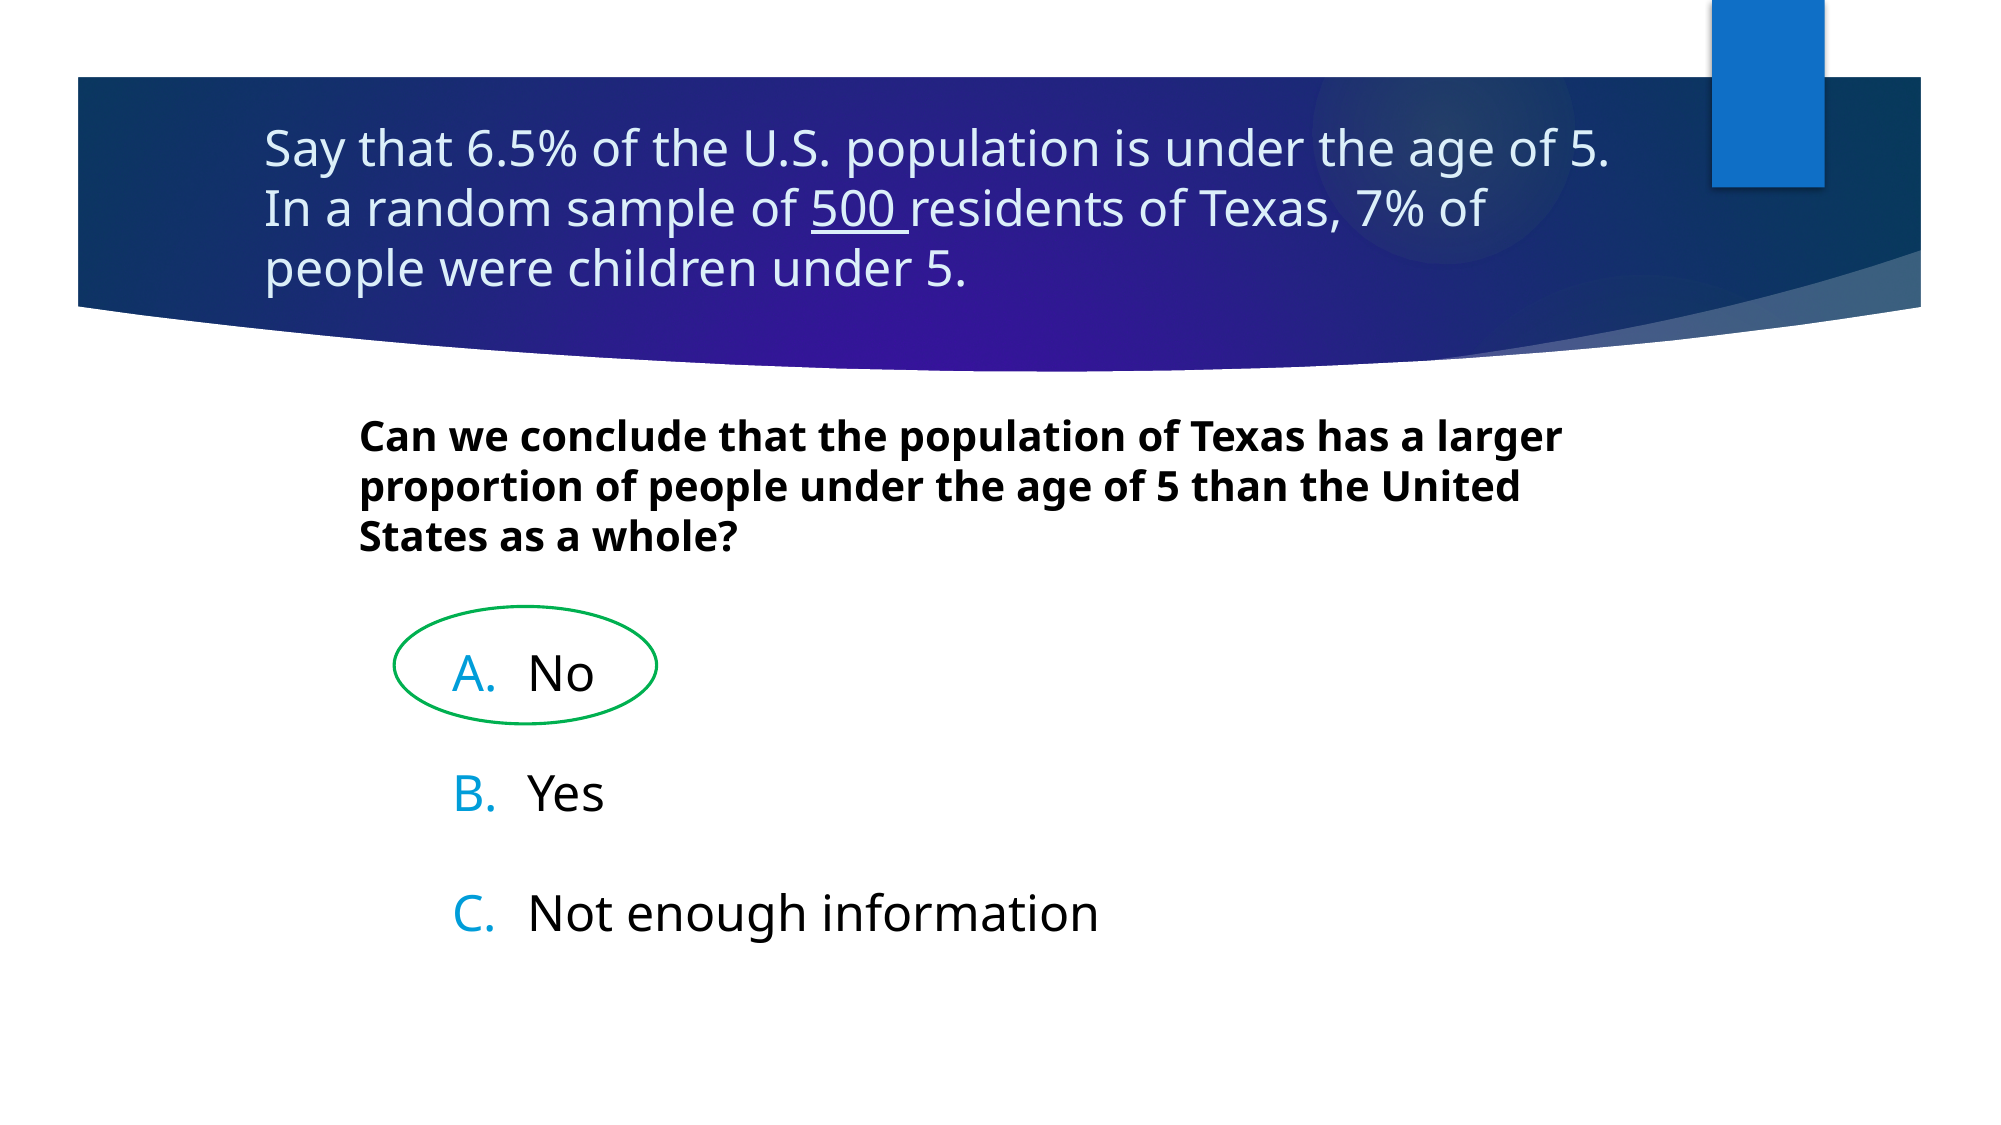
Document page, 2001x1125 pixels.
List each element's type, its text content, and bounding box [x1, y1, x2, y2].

text_box [392, 604, 638, 711]
text_box Can we conclude that the population of Texas has a larger proportion of people under the age of 5 than the United States as a whole? [344, 402, 1656, 568]
title Say that 6.5% of the U.S. population is under the age of 5. In a random sample of 500 residents of Texas, 7% of people were children under 5. [249, 112, 1662, 300]
text_box No Yes Not enough information [437, 633, 1288, 1009]
